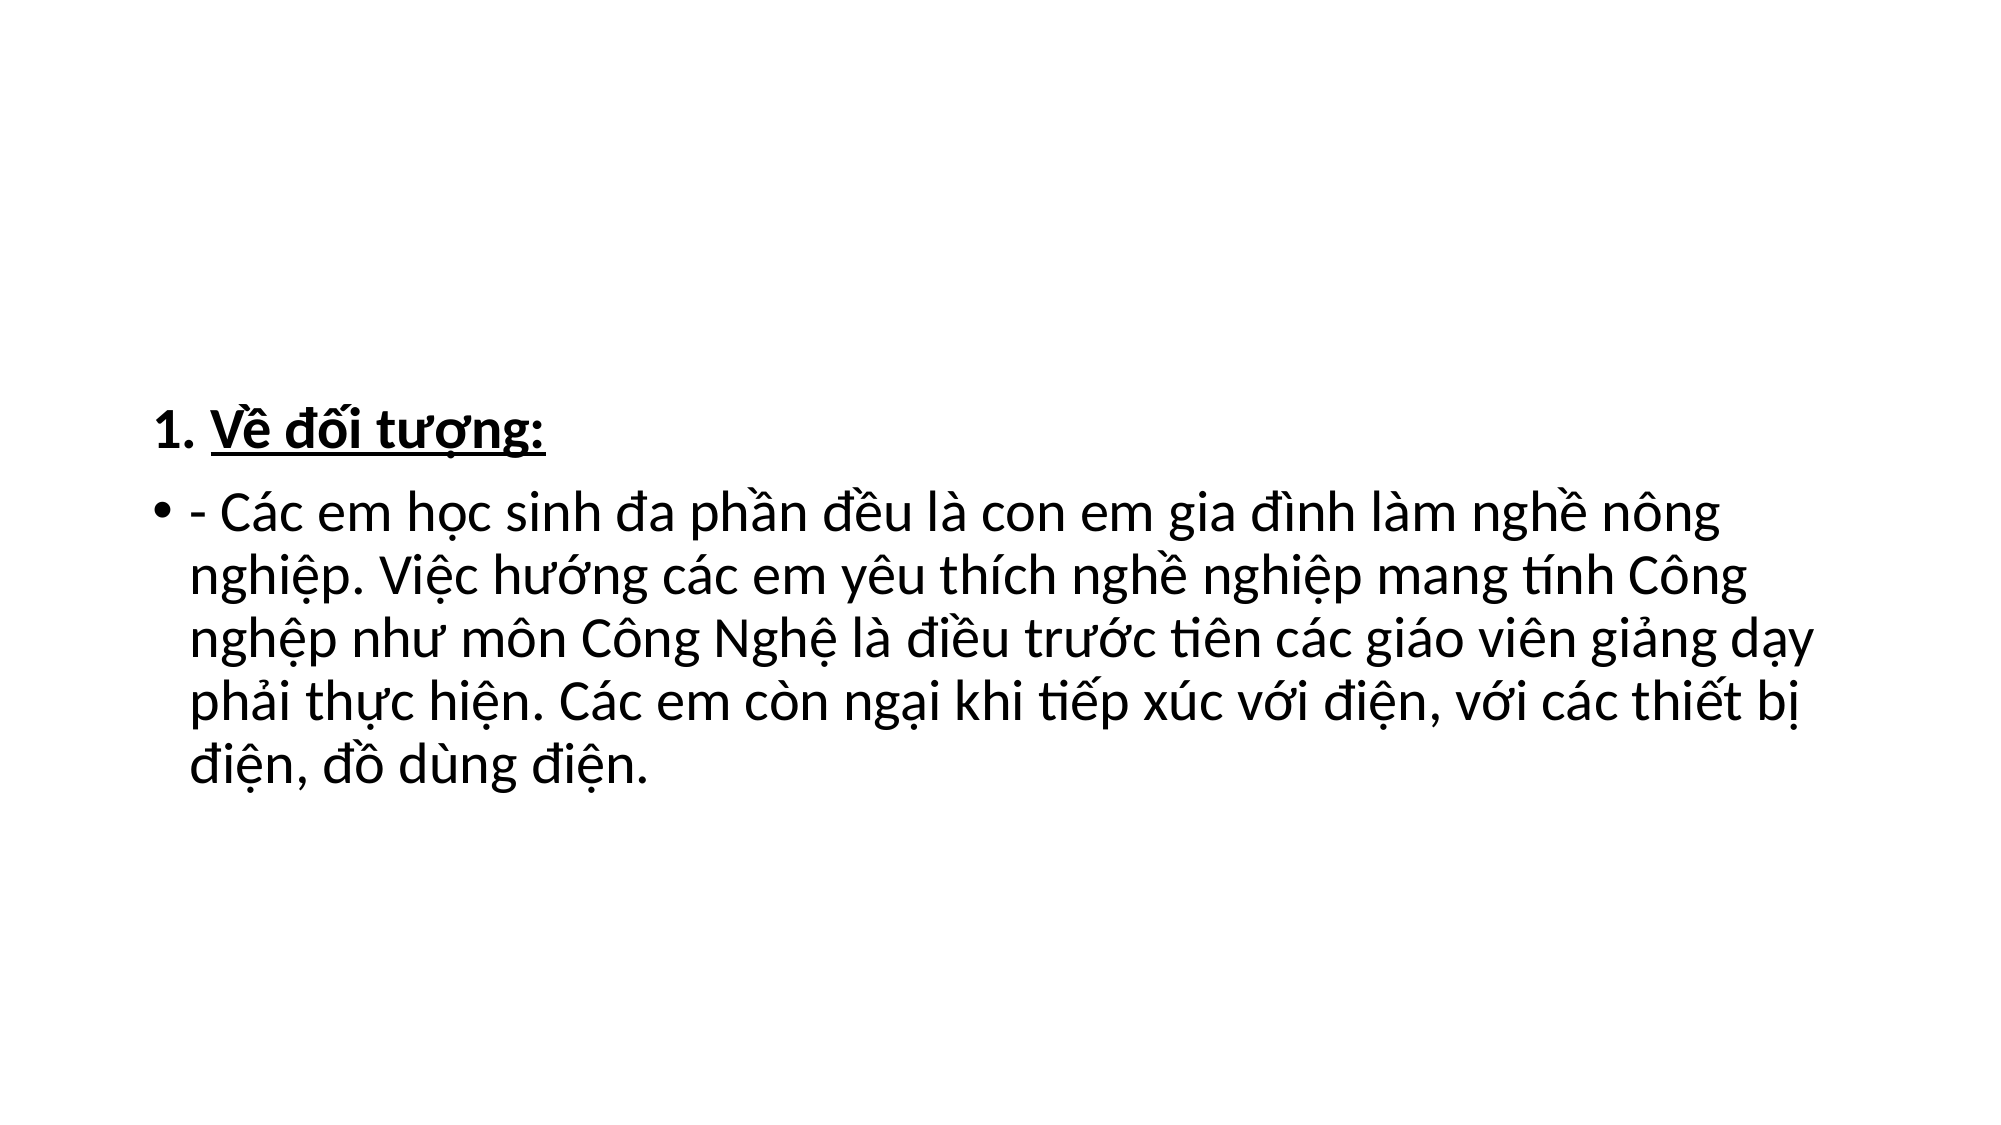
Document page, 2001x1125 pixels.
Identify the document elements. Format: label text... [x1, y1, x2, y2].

list 1. Về đối tượng: - Các em học sinh đa phần đều là con em gia đình làm nghề nông nghiệp. Việc hướng các em yêu thích nghề nghiệp mang tính Công nghệp như môn Công Nghệ là điều trước tiên các giáo viên giảng dạy phải thực hiện. Các em còn ngại khi tiếp xúc với điện, với các thiết bị điện, đồ dùng điện. [137, 299, 1863, 1014]
